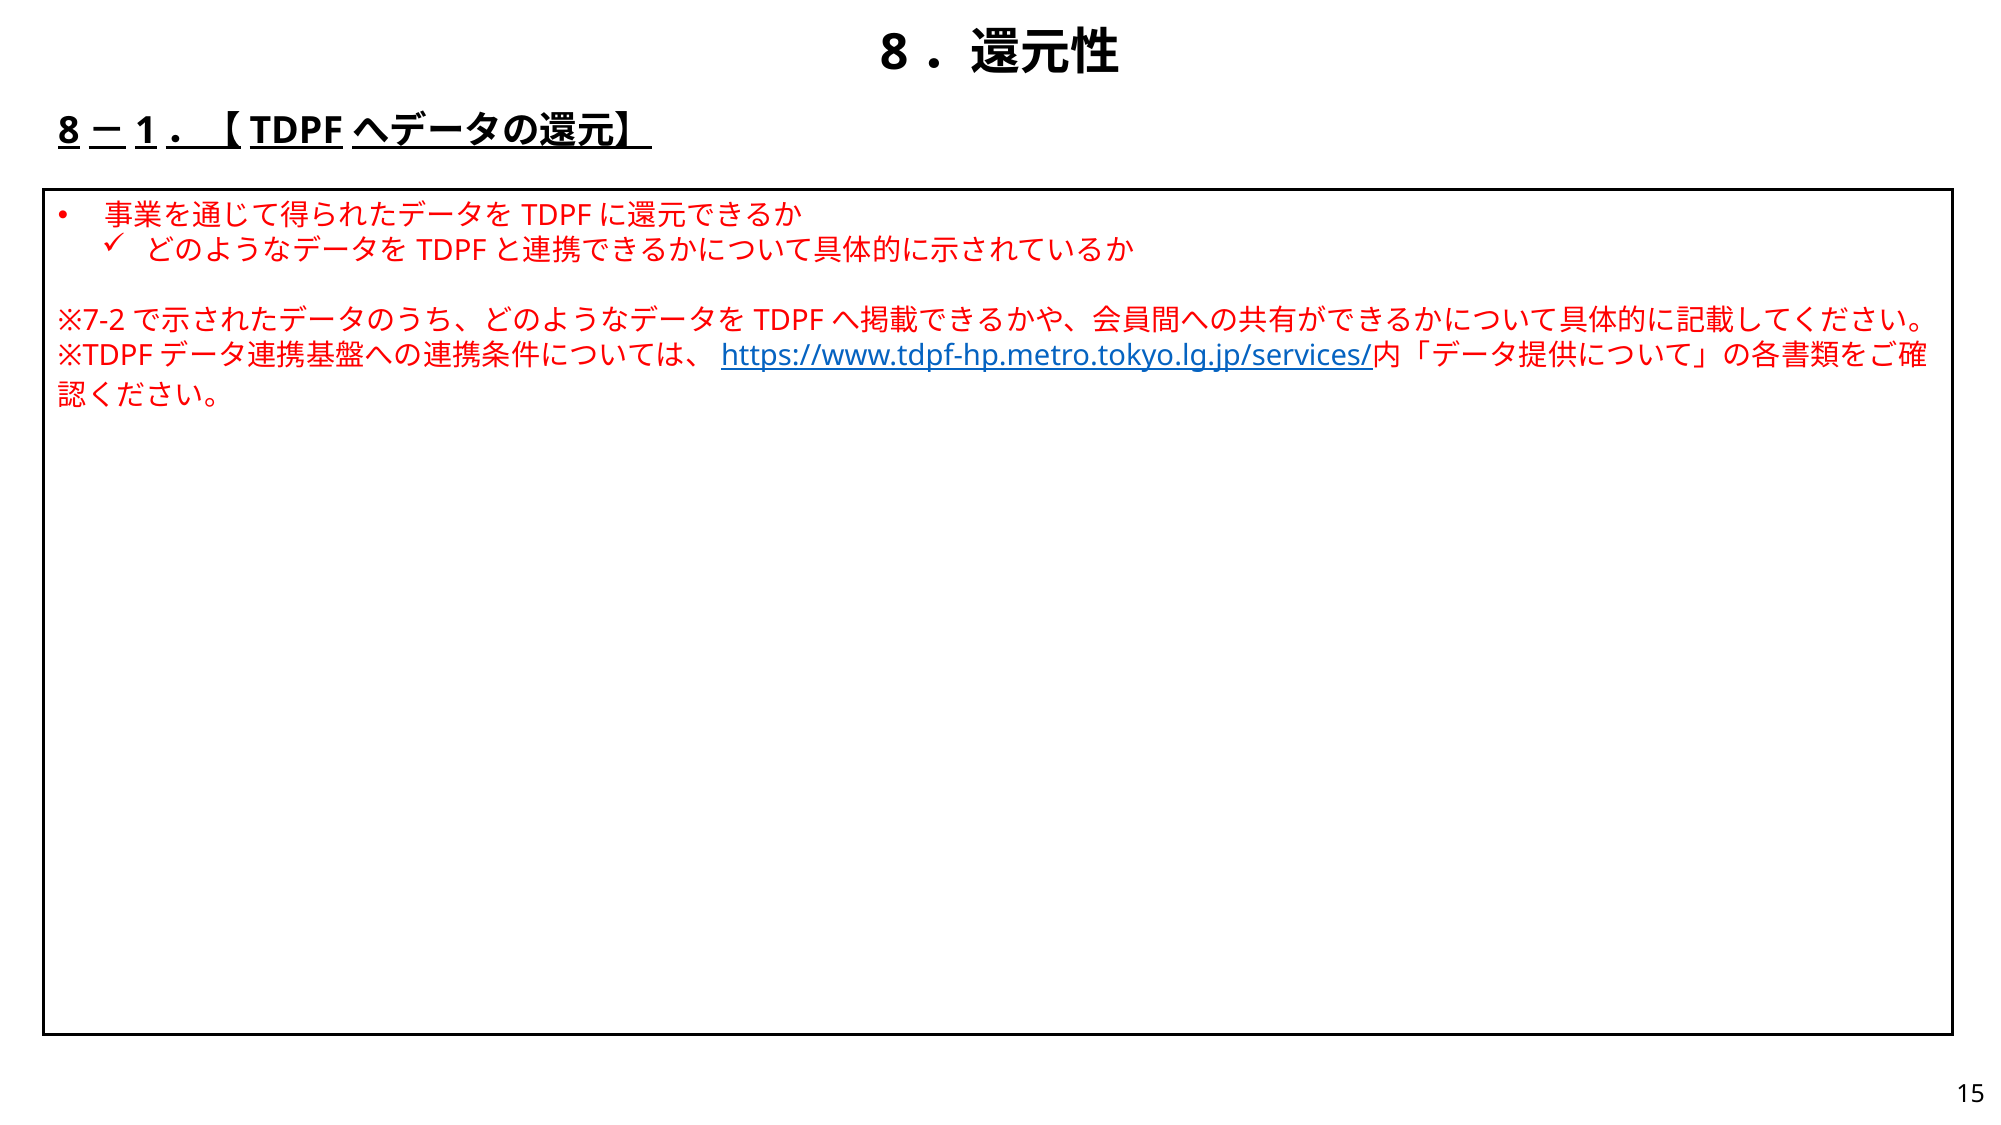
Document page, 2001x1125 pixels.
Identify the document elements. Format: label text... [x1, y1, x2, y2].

text_box 事業を通じて得られたデータをTDPFに還元できるか どのようなデータをTDPFと連携できるかについて具体的に示されているか ※7-2で示されたデータのうち、どのようなデータをTDPFへ掲載できるかや、会員間への共有ができるかについて具体的に記載してください。 ※TDPFデータ連携基盤への連携条件については、https://www.tdpf-hp.metro.tokyo.lg.jp/services/内「データ提供について」の各書類をご確認ください。 [42, 188, 1953, 1036]
text_box 14 [1634, 1065, 2000, 1125]
title 8．還元性 [187, 7, 1813, 100]
text_box 8－1．【TDPFへデータの還元】 [43, 103, 1580, 159]
